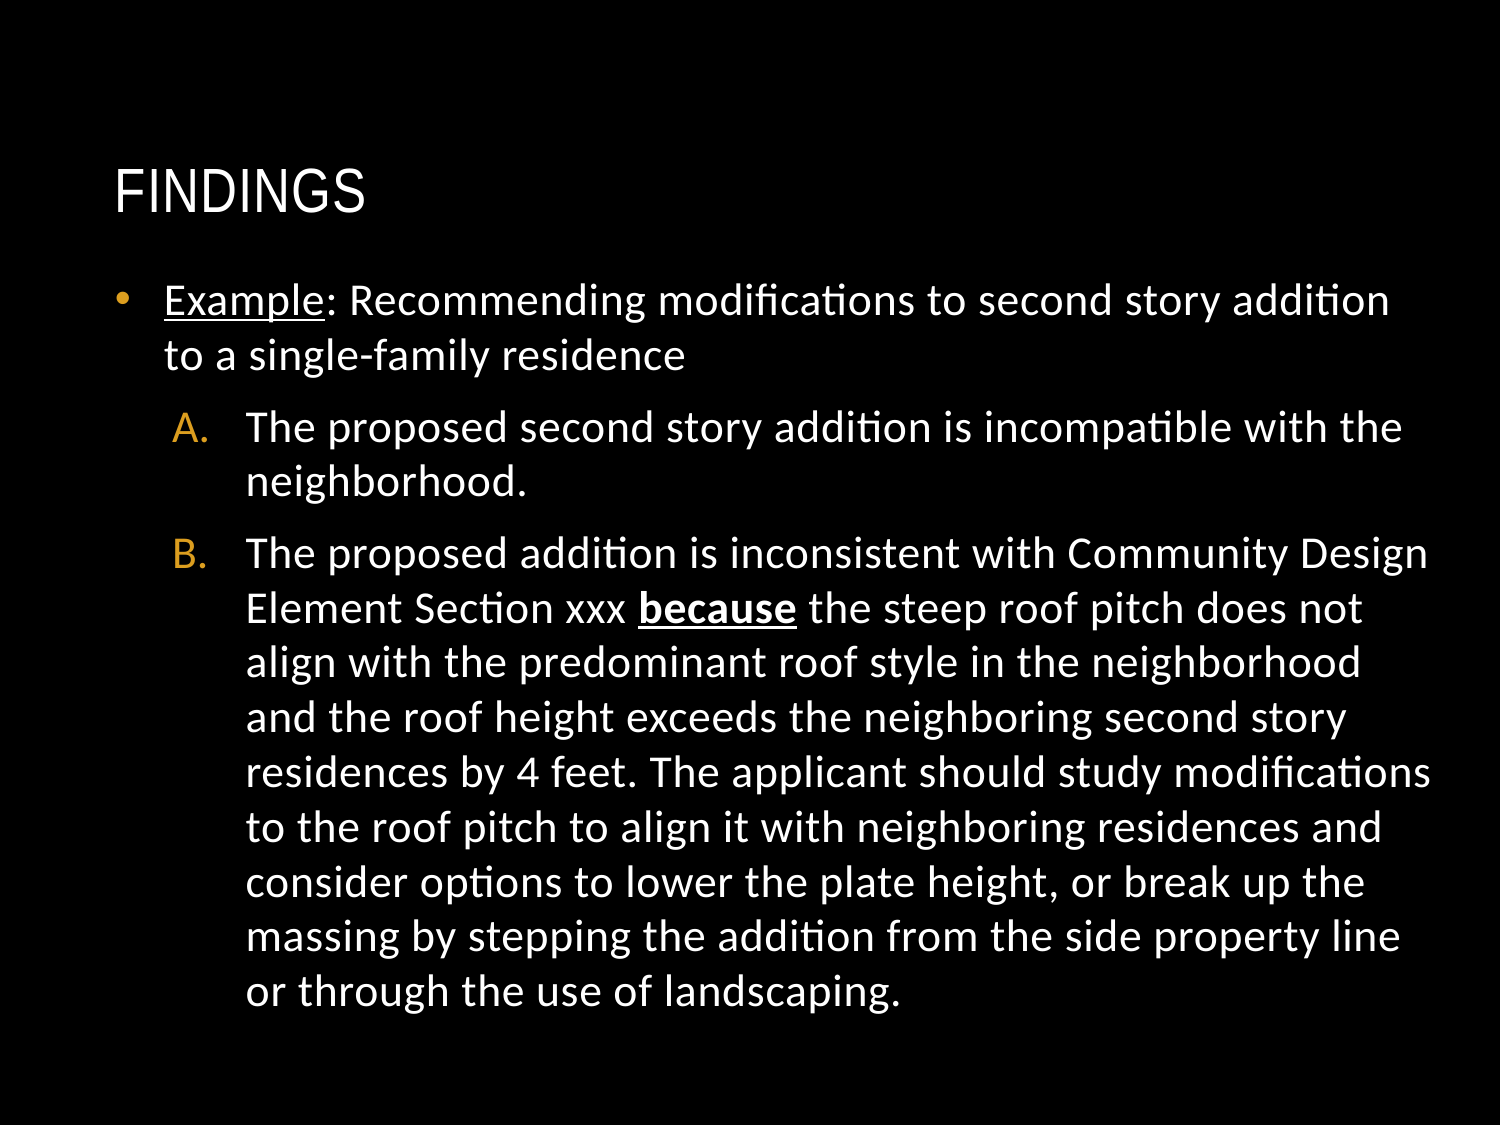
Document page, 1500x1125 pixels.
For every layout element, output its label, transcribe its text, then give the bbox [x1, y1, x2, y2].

title FINDINGS [99, 45, 1400, 233]
list Example: Recommending modifications to second story addition to a single-family residence The proposed second story addition is incompatible with the neighborhood. The proposed addition is inconsistent with Community Design Element Section xxx because the steep roof pitch does not align with the predominant roof style in the neighborhood and the roof height exceeds the neighboring second story residences by 4 feet. The applicant should study modifications to the roof pitch to align it with neighboring residences and consider options to lower the plate height, or break up the massing by stepping the addition from the side property line or through the use of landscaping. [99, 262, 1450, 1050]
